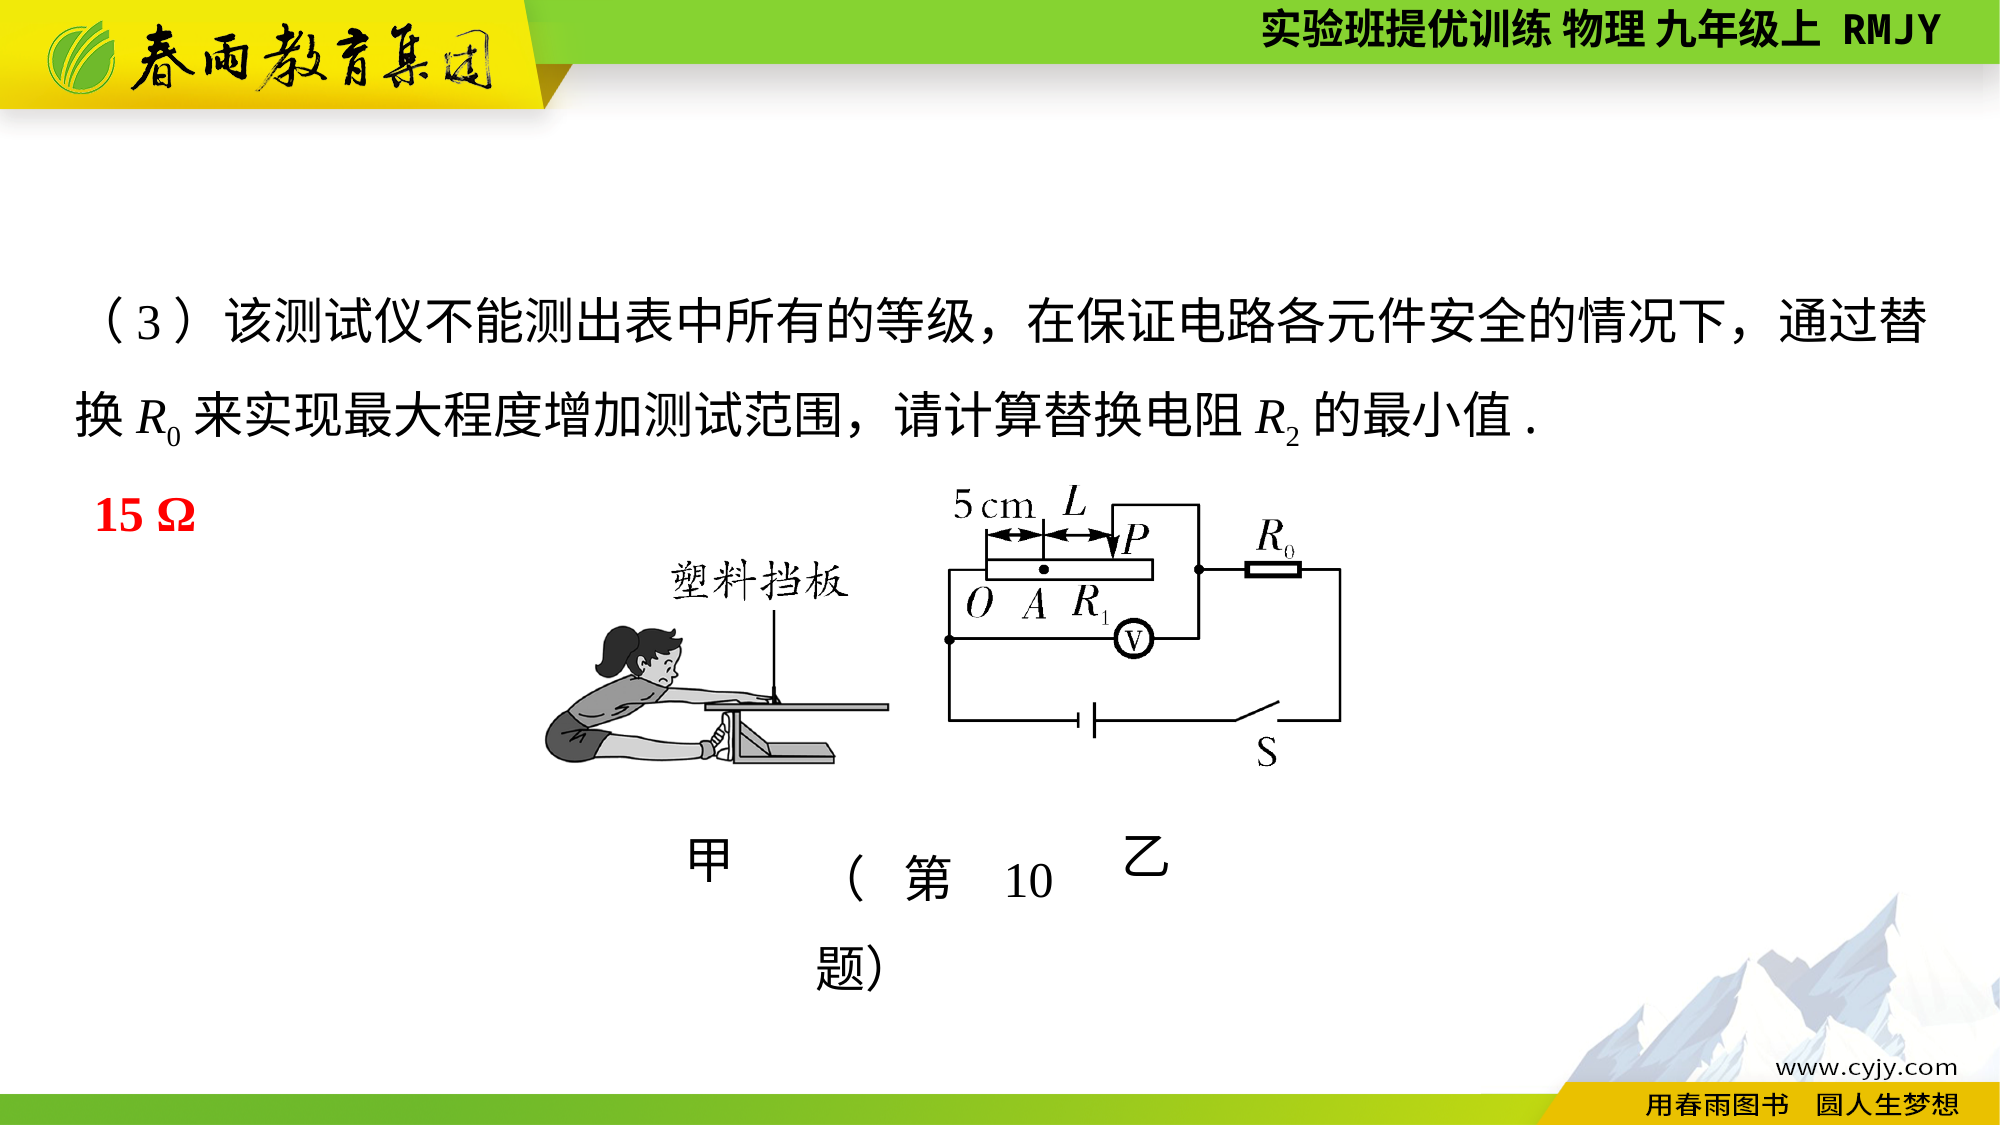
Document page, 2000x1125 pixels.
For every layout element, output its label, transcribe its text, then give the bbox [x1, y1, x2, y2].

text_box 甲 [669, 791, 750, 897]
text_box （第10题） [800, 810, 1081, 916]
text_box 15 Ω [79, 444, 212, 550]
list （3）该测试仪不能测出表中所有的等级，在保证电路各元件安全的情况下，通过替换R0来实现最大程度增加测试范围，请计算替换电阻R2的最小值. [59, 252, 1944, 438]
picture [0, 0, 2000, 1125]
text_box 乙 [1106, 786, 1187, 892]
